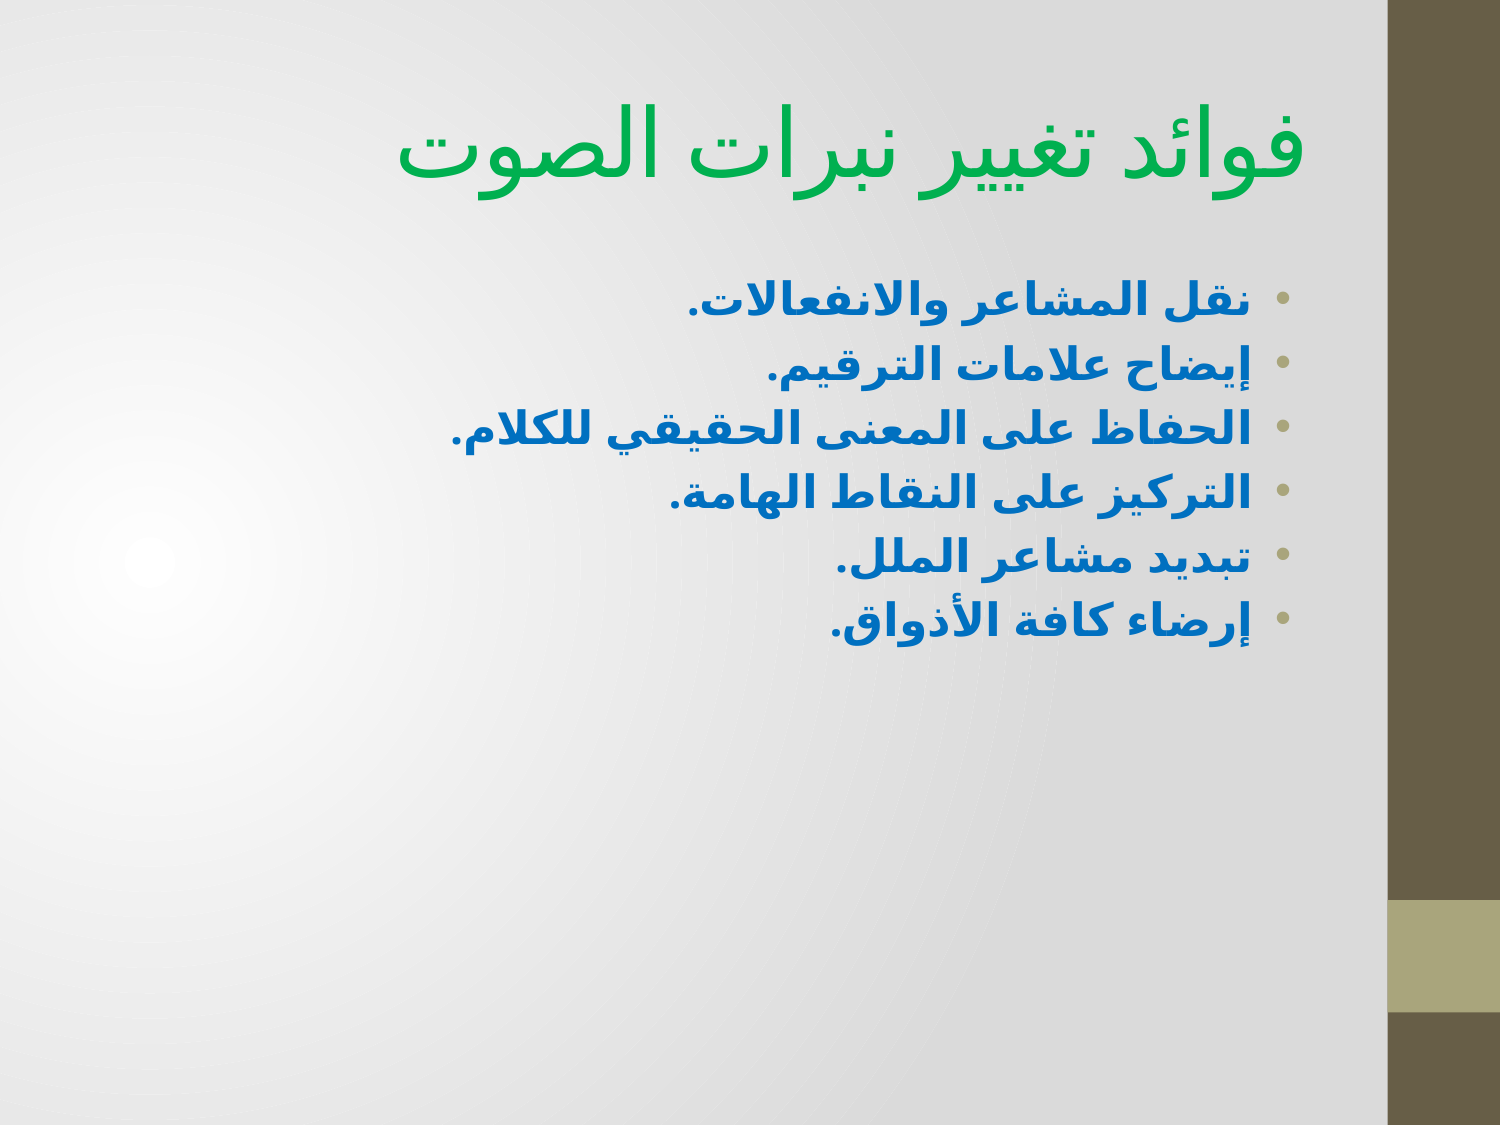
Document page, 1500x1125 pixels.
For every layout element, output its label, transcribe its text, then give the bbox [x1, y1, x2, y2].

list نقل المشاعر والانفعالات. إيضاح علامات الترقيم. الحفاظ على المعنى الحقيقي للكلام. التركيز على النقاط الهامة. تبديد مشاعر الملل. إرضاء كافة الأذواق. [75, 262, 1325, 1050]
title فوائد تغيير نبرات الصوت [75, 45, 1325, 233]
